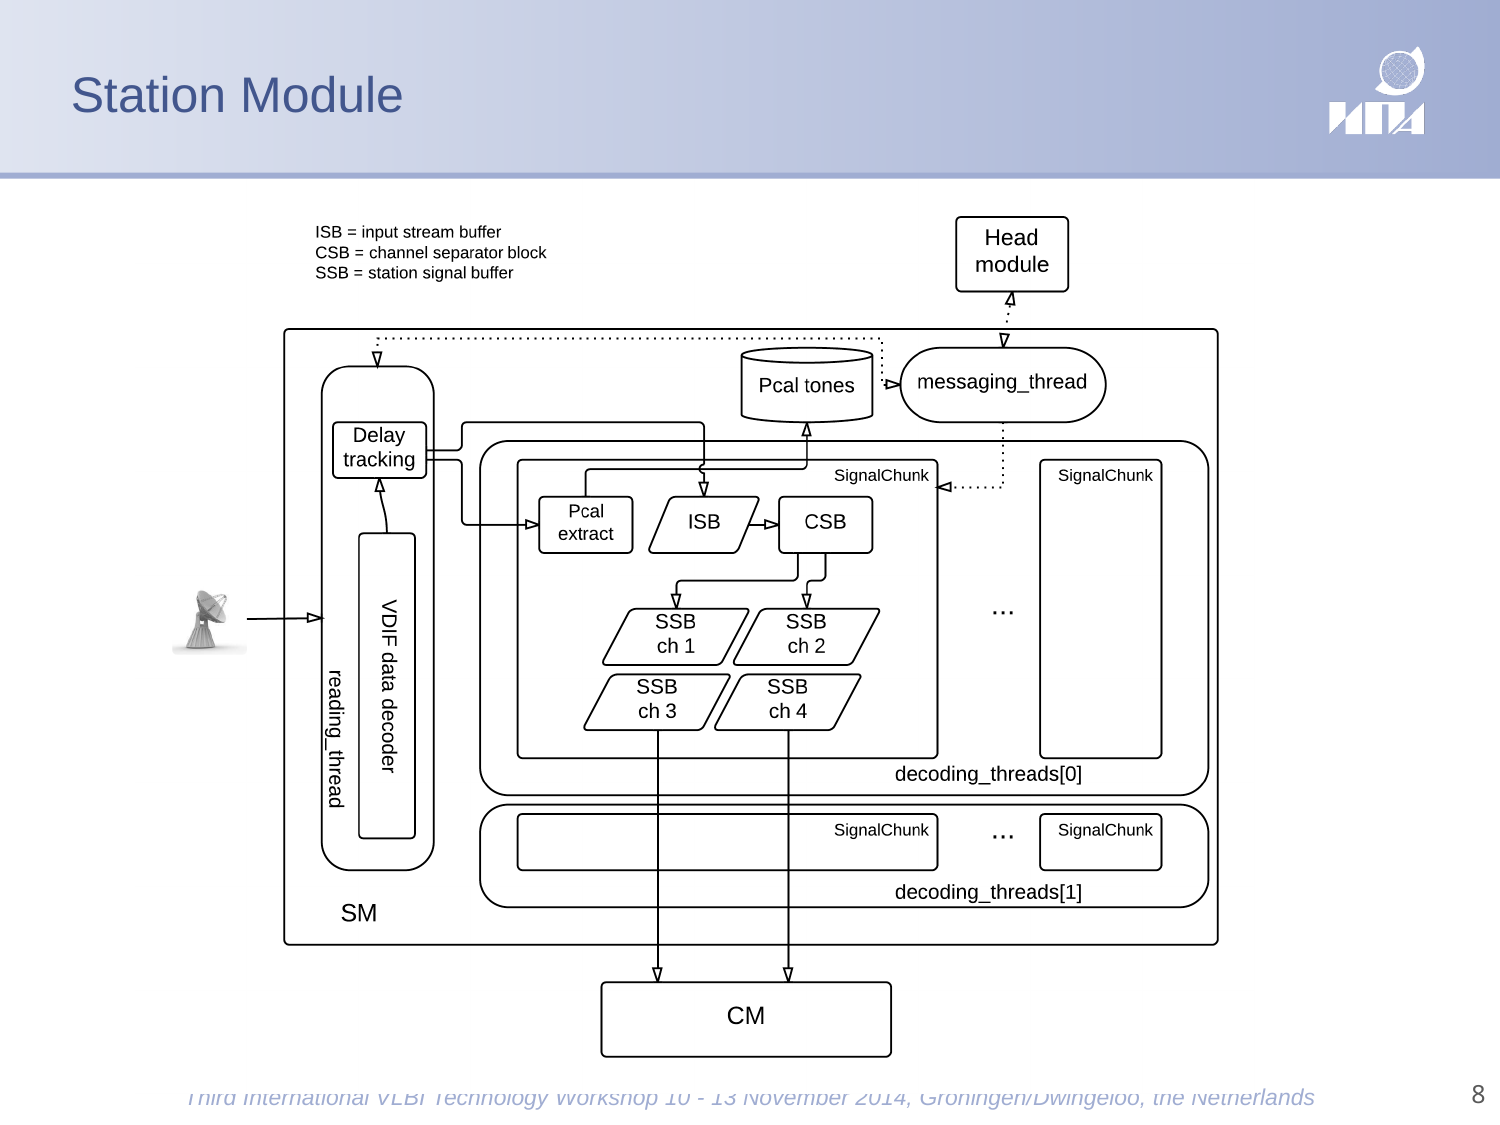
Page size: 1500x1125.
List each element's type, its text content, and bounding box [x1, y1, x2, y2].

text_box [0, 170, 130, 181]
slide_number 8 [1466, 1077, 1500, 1115]
picture [1316, 21, 1447, 152]
text_box Third International VLBI Technology Workshop 10 - 13 November 2014, Groningen/Dwingeloo, the Netherlands [0, 1082, 1500, 1117]
picture [135, 160, 1255, 1095]
title Station Module [0, 0, 1500, 170]
text_box [1260, 170, 1500, 181]
